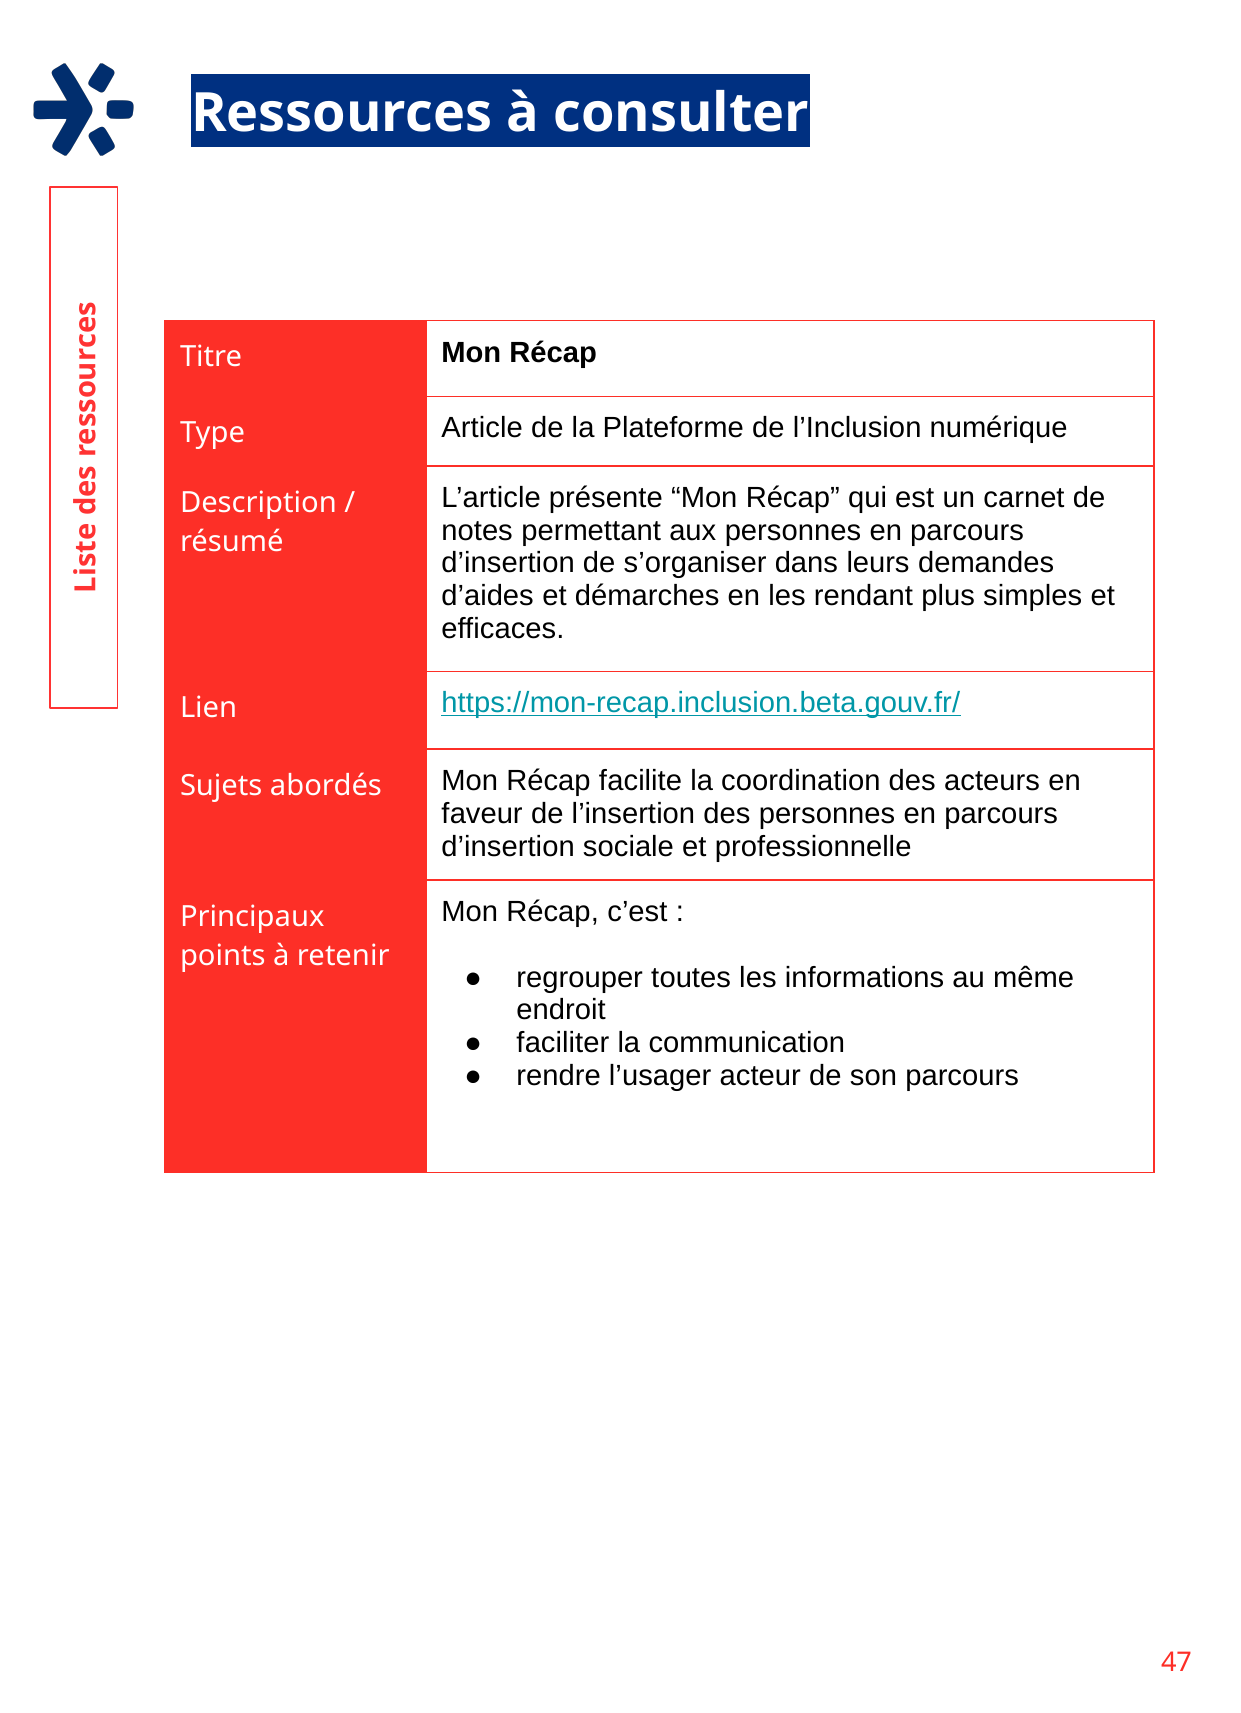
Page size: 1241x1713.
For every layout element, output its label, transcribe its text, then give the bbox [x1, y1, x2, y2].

table_cell Type [166, 397, 426, 465]
slide_number ‹#› [1136, 1621, 1211, 1705]
table_cell https://mon-recap.inclusion.beta.gouv.fr/ [427, 672, 1153, 748]
table_header Titre [166, 321, 426, 396]
table_cell Description / résumé [166, 467, 426, 671]
table_cell Article de la Plateforme de l’Inclusion numérique [427, 397, 1153, 465]
text_box Ressources à consulter [185, 71, 1241, 148]
table_cell Sujets abordés [166, 750, 426, 879]
table_header Mon Récap [427, 321, 1153, 396]
table_cell Mon Récap, c’est : regrouper toutes les informations au même endroit faciliter la communication rendre l’usager acteur de son parcours [427, 881, 1153, 1172]
table_cell Principaux points à retenir [166, 881, 426, 1172]
text_box Liste des ressources [49, 187, 118, 709]
picture [32, 61, 135, 157]
table_cell L’article présente “Mon Récap” qui est un carnet de notes permettant aux personnes en parcours d’insertion de s’organiser dans leurs demandes d’aides et démarches en les rendant plus simples et efficaces. [427, 467, 1153, 671]
table_cell Mon Récap facilite la coordination des acteurs en faveur de l’insertion des personnes en parcours d’insertion sociale et professionnelle [427, 750, 1153, 879]
table_cell Lien [166, 672, 426, 748]
